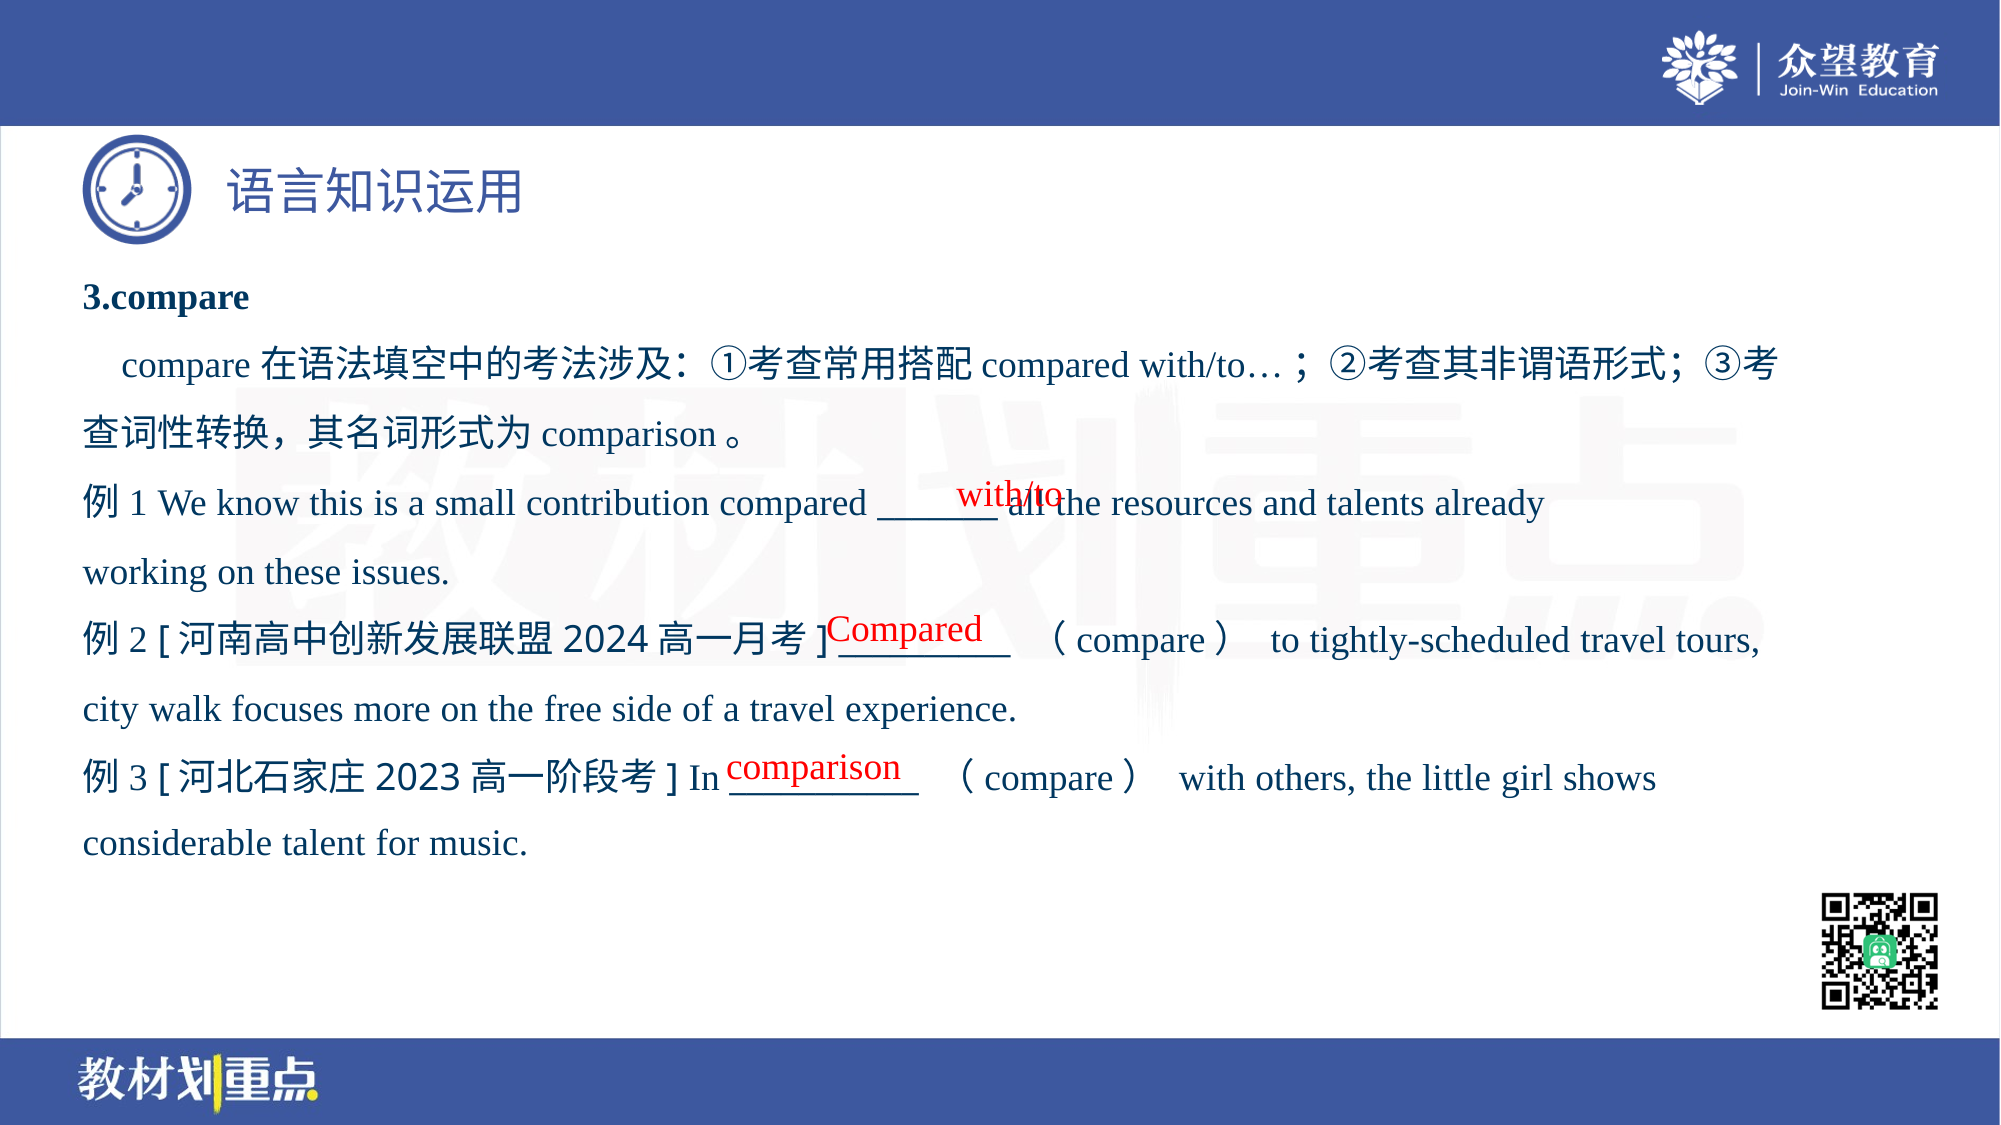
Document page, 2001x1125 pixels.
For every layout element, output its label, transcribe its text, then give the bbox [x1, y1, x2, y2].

text_box with/to [942, 449, 1077, 508]
text_box 3.compare compare在语法填空中的考法涉及：①考查常用搭配compared with/to…；②考查其非谓语形式；③考 查词性转换，其名词形式为comparison。 例1 We know this is a small contribution compared _______ all the resources and talents already working on these issues. 例2 [河南高中创新发展联盟2024高一月考] __________ （compare） to tightly-scheduled travel tours, city walk focuses more on the free side of a travel experience. 例3 [河北石家庄2023高一阶段考] In ___________ （compare） with others, the little girl shows considerable talent for music. [82, 248, 1817, 856]
text_box Compared [812, 584, 997, 643]
picture [0, 0, 2000, 1125]
text_box comparison [712, 722, 915, 781]
